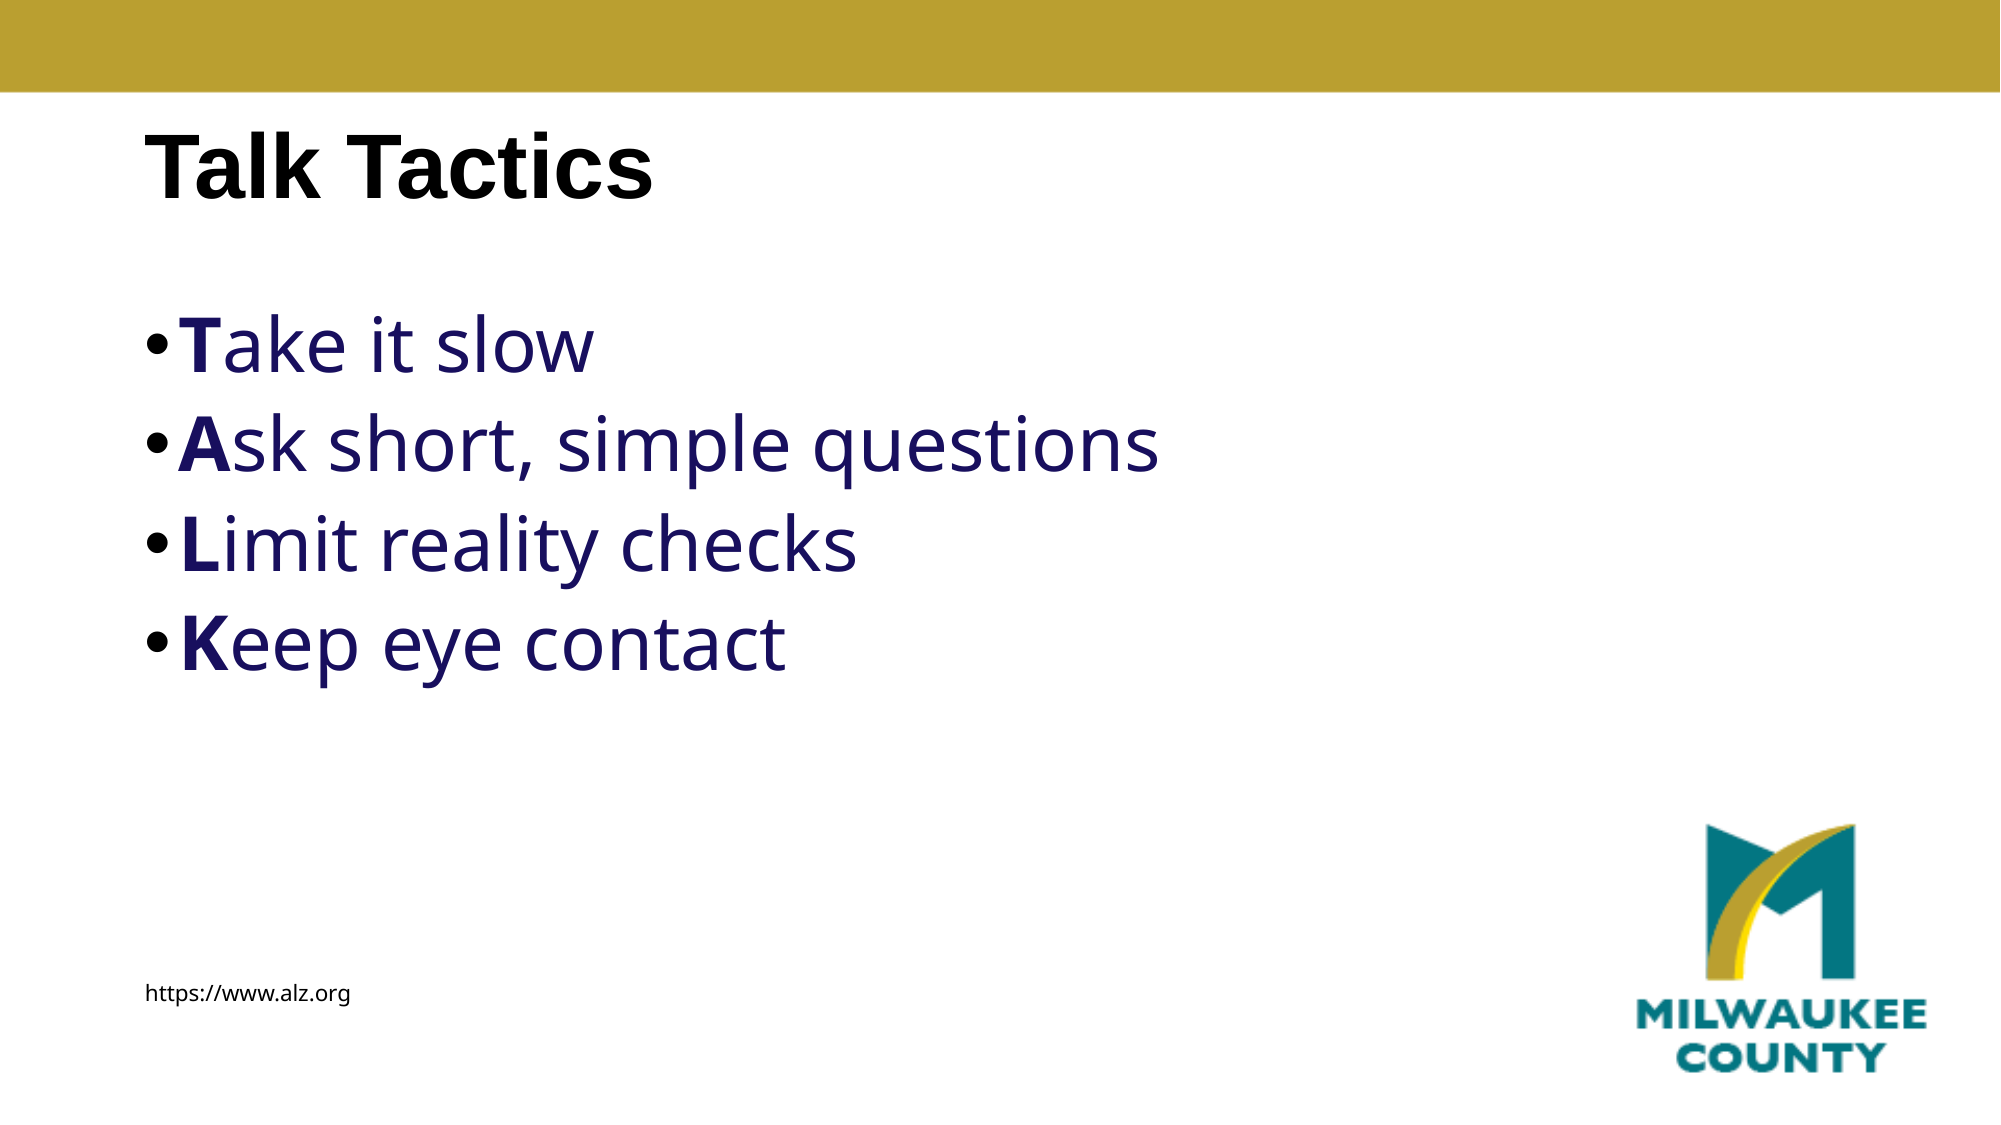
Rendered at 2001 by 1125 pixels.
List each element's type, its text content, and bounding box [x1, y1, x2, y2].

title Talk Tactics [136, 59, 1863, 278]
list Take it slow Ask short, simple questions Limit reality checks Keep eye contact https://www.alz.org [136, 298, 1863, 1014]
picture [0, 0, 2000, 1125]
